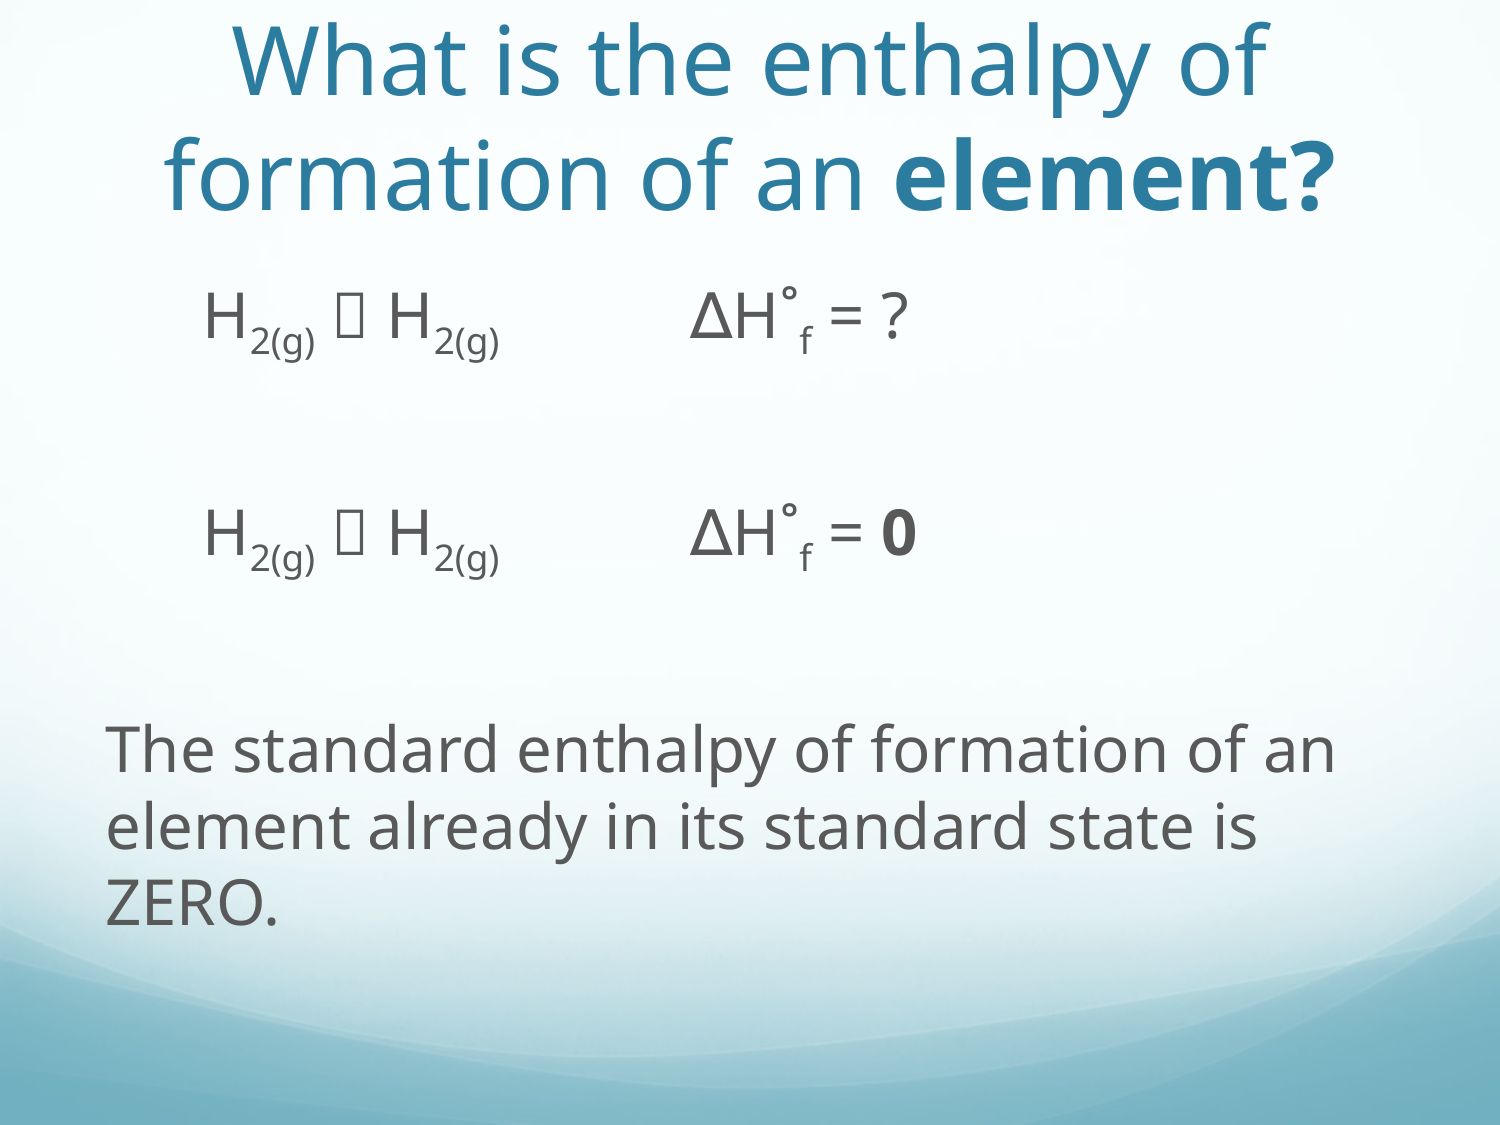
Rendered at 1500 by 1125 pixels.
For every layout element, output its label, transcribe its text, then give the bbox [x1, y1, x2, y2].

title What is the enthalpy of formation of an element? [90, 17, 1410, 237]
list H2(g)  H2(g) ∆H˚f = ? H2(g)  H2(g) ∆H˚f = 0 The standard enthalpy of formation of an element already in its standard state is ZERO. [90, 267, 1420, 1033]
